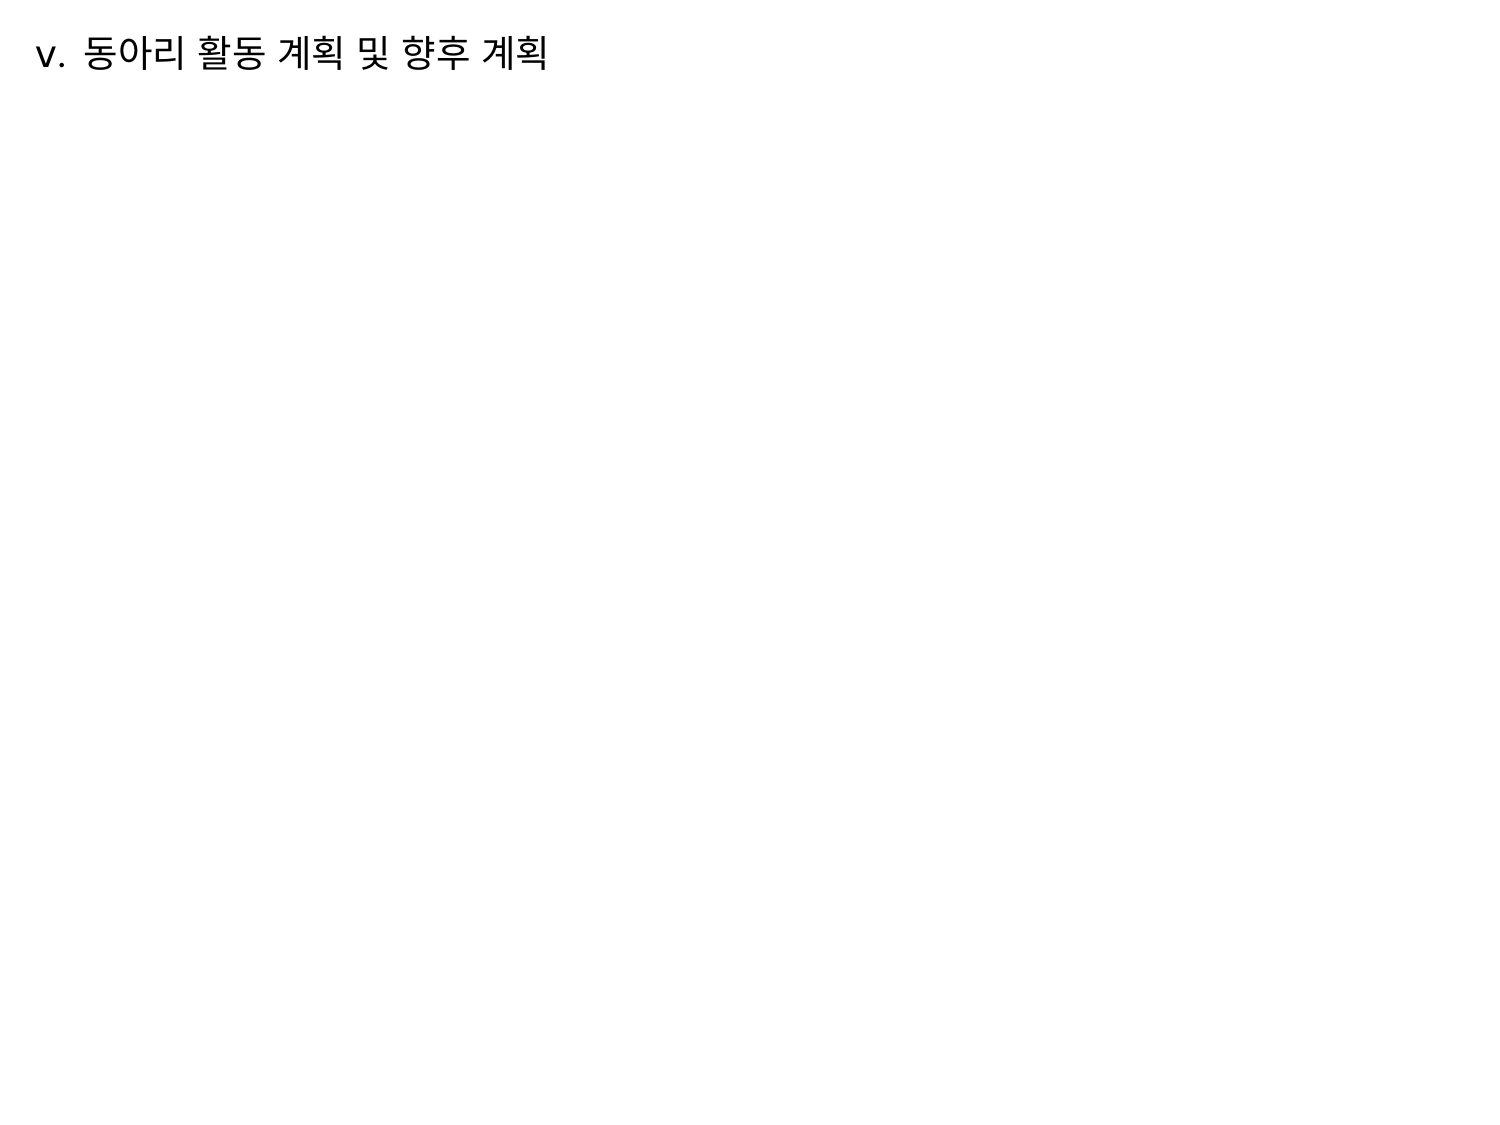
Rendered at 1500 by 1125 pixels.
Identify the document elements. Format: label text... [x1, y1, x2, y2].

text_box ⅴ. 동아리 활동 계획 및 향후 계획 [20, 22, 662, 83]
